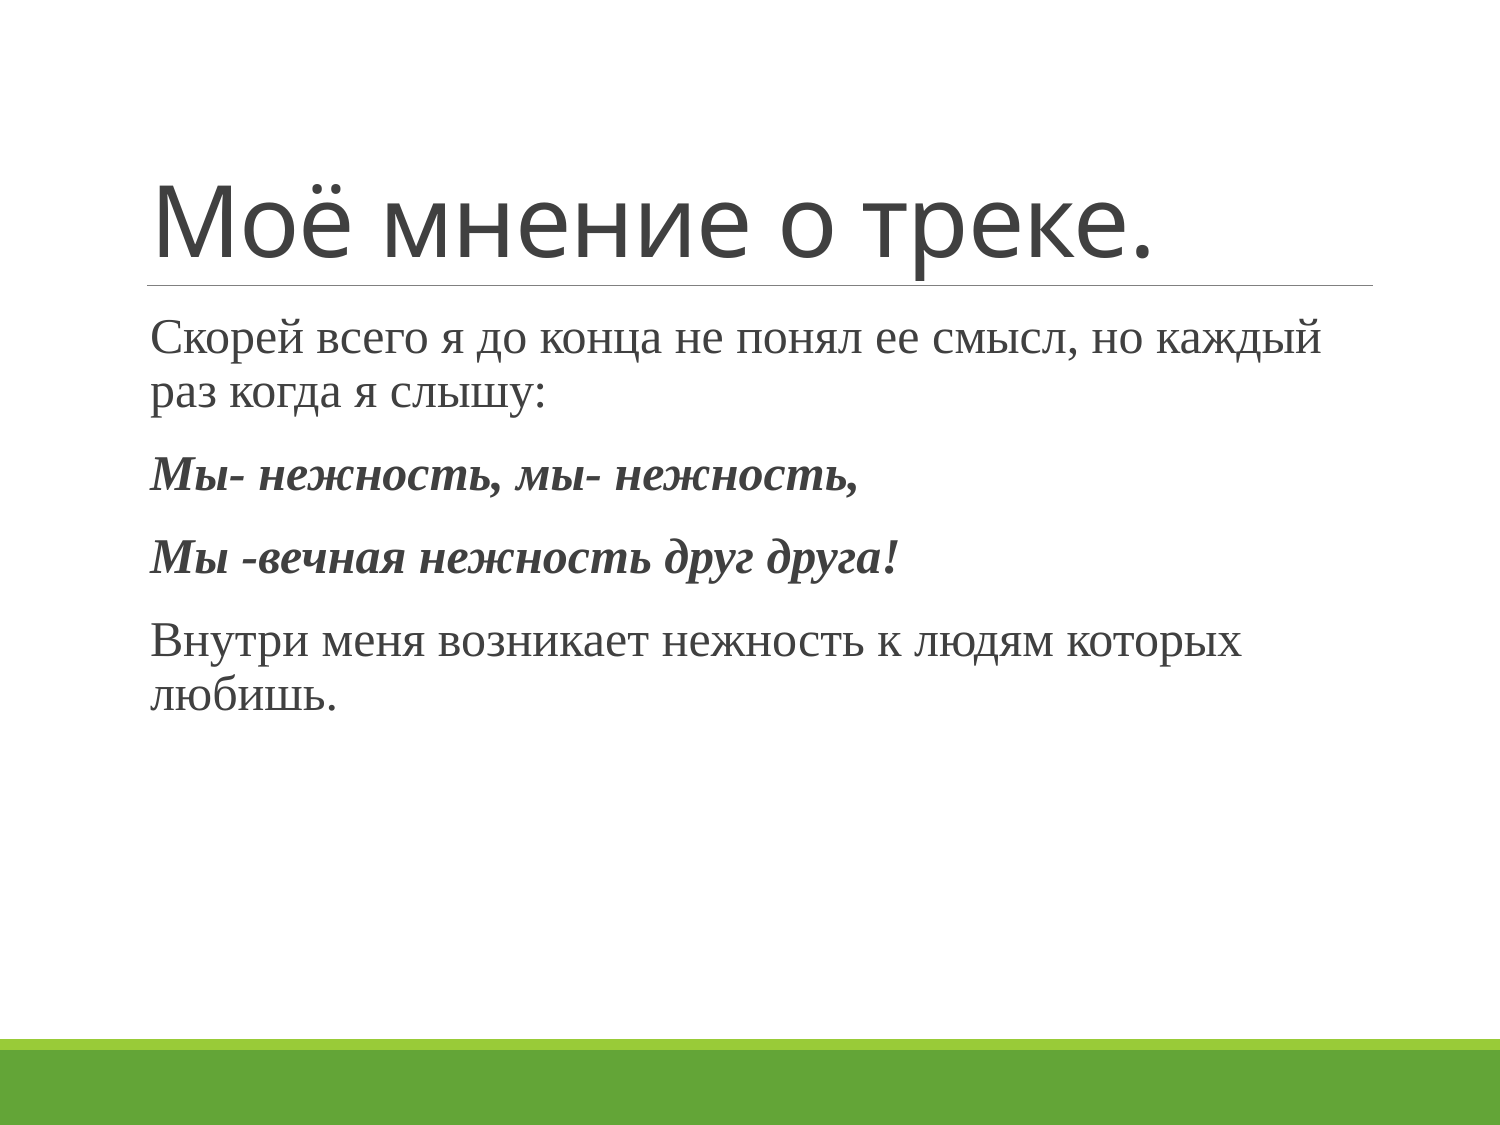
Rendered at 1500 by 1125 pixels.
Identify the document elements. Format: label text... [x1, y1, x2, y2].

title Моё мнение о треке. [135, 47, 1373, 285]
list Скорей всего я до конца не понял ее смысл, но каждый раз когда я слышу: Мы- нежность, мы- нежность, Мы -вечная нежность друг друга! Внутри меня возникает нежность к людям которых любишь. [135, 302, 1373, 963]
